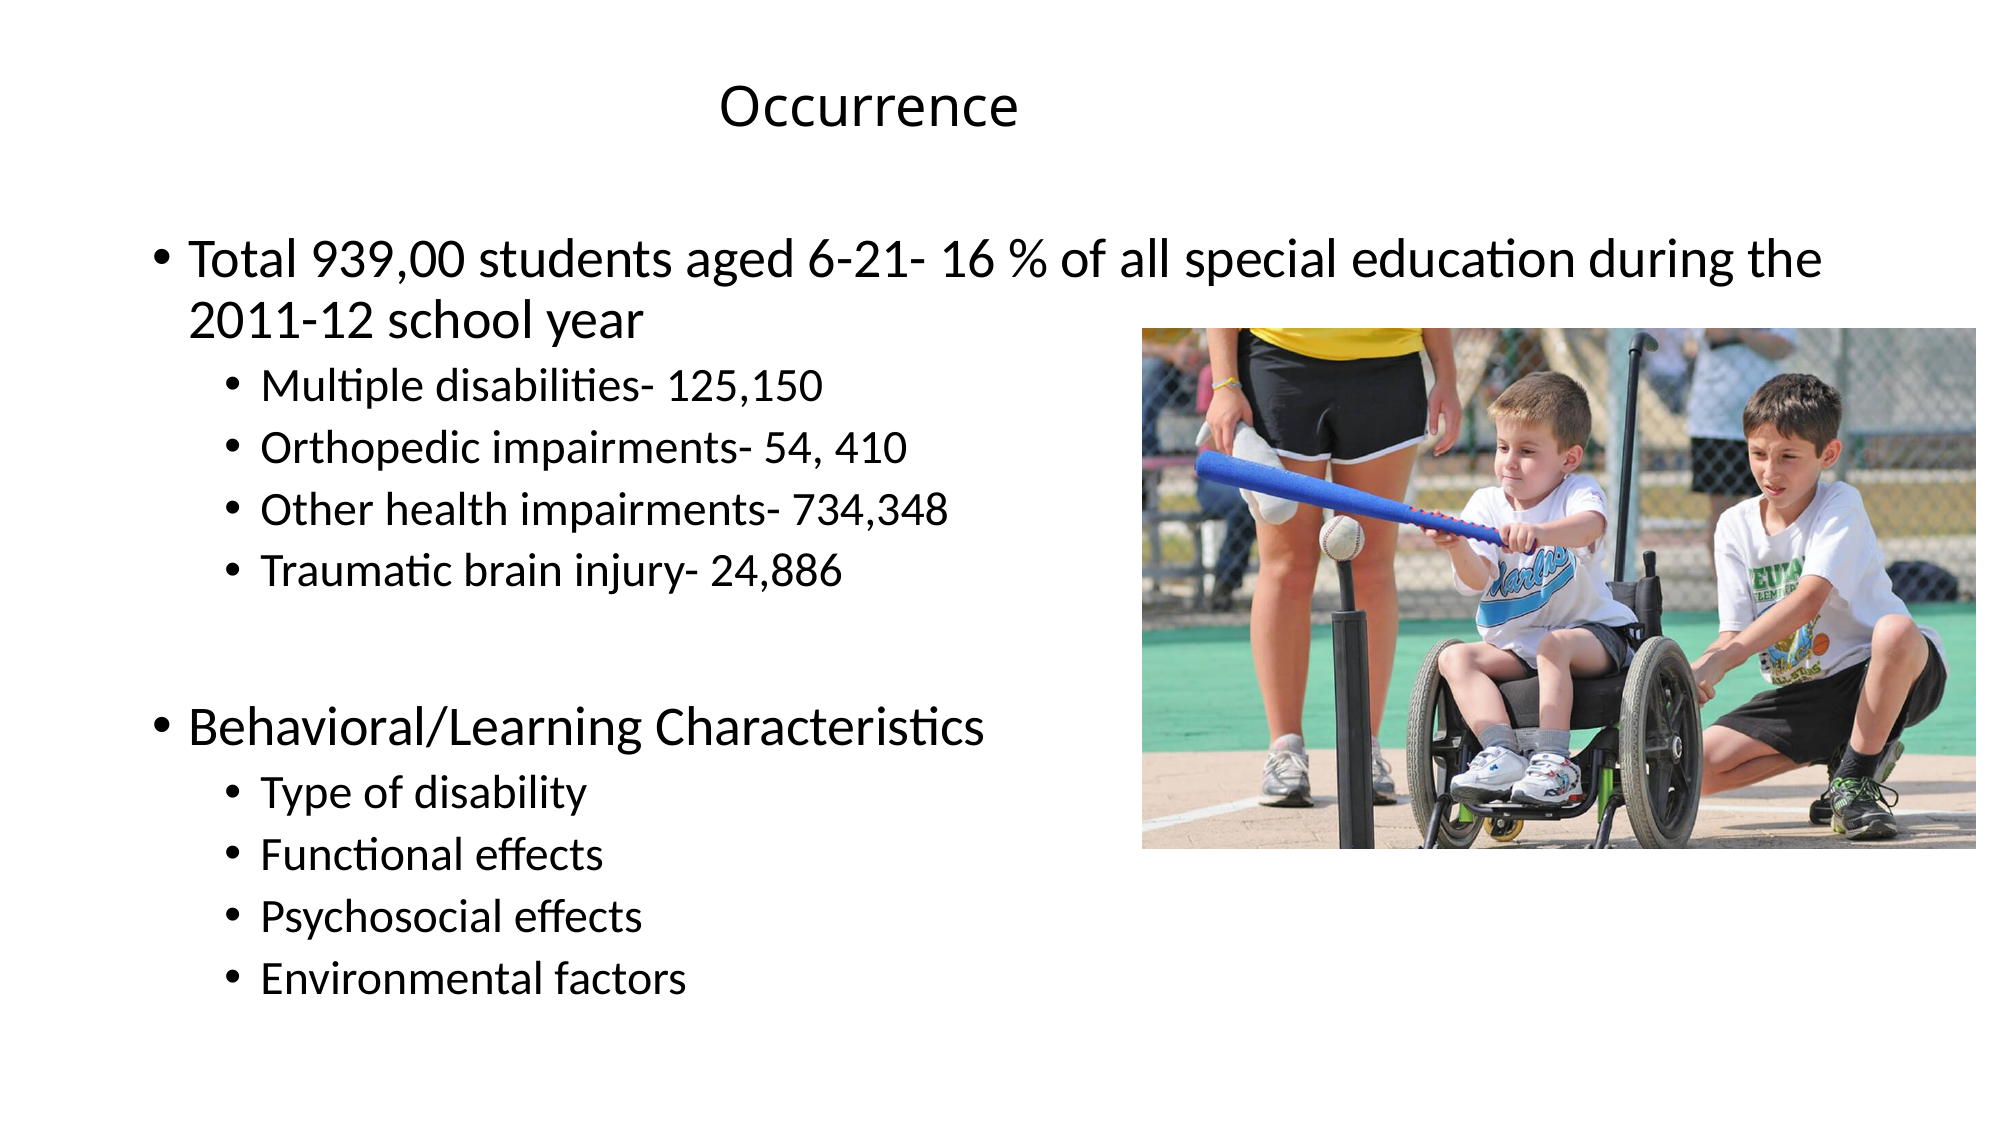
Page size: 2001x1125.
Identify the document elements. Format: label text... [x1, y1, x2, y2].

title Occurrence [703, 70, 1187, 208]
list Total 939,00 students aged 6-21- 16 % of all special education during the 2011-12 school year Multiple disabilities- 125,150 Orthopedic impairments- 54, 410 Other health impairments- 734,348 Traumatic brain injury- 24,886 Behavioral/Learning Characteristics Type of disability Functional effects Psychosocial effects Environmental factors [137, 222, 1863, 1014]
picture [1142, 328, 1976, 849]
